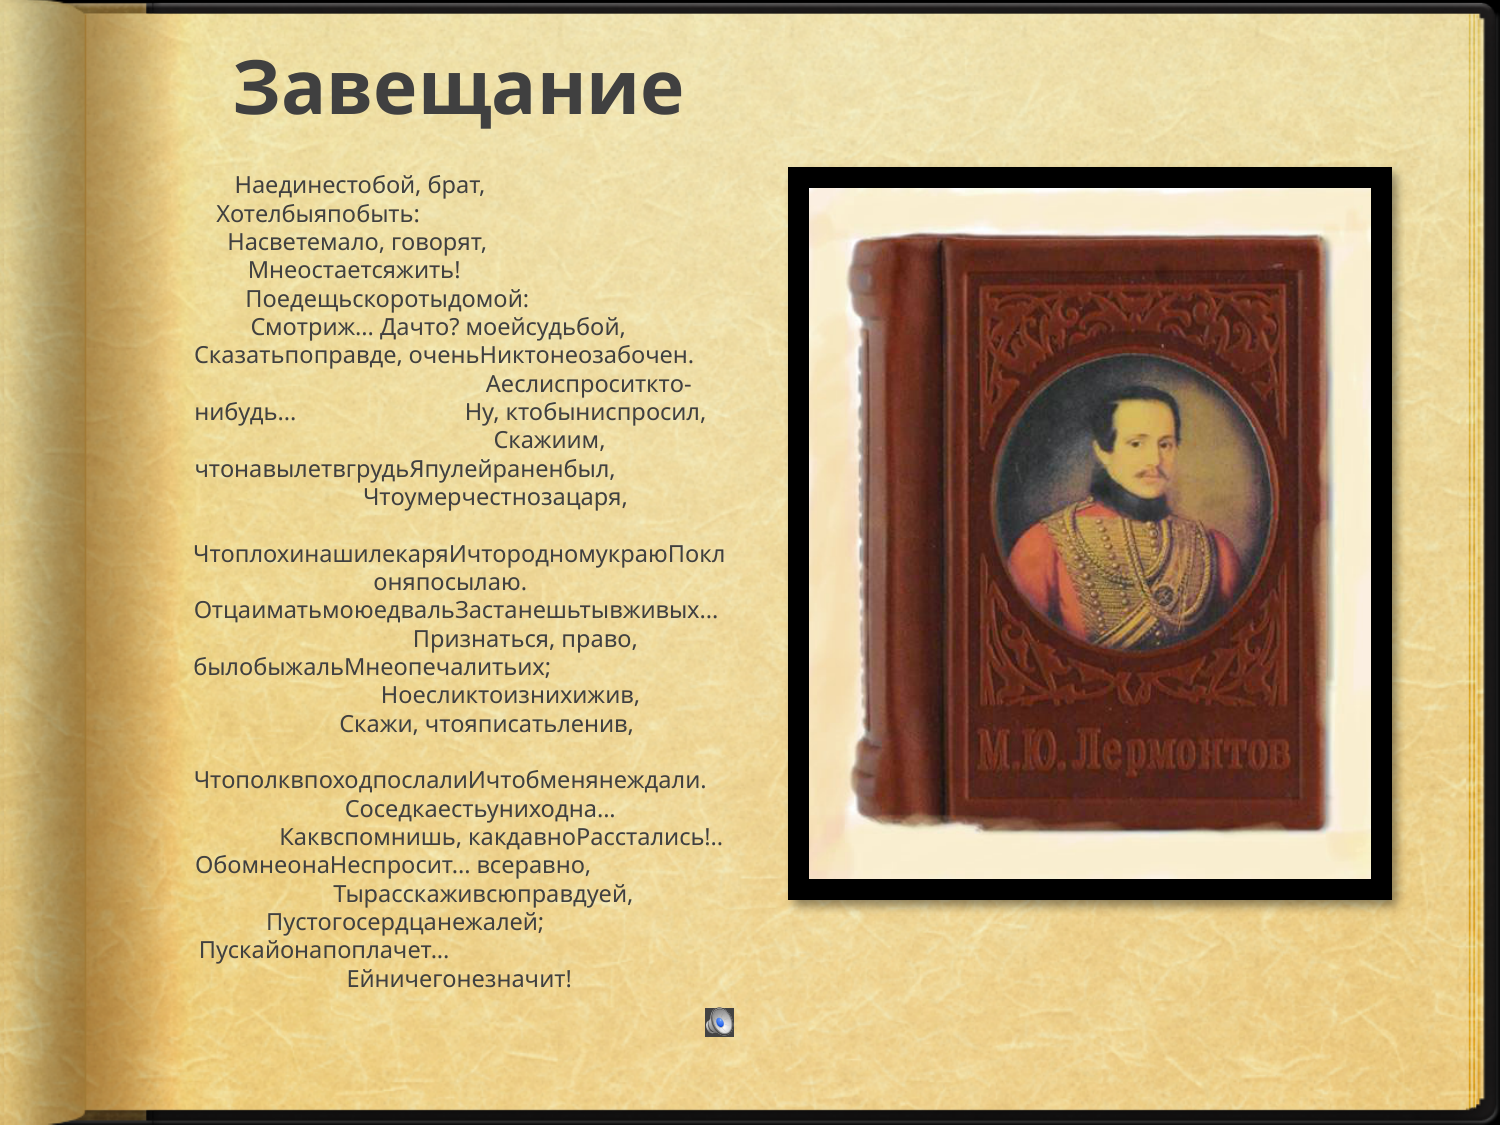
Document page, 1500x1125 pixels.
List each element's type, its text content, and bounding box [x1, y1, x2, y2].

picture [0, 0, 1500, 1125]
title Завещание [177, 62, 741, 138]
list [808, 187, 1373, 881]
list Наединестобой, брат, Хотелбыяпобыть: Насветемало, говорят, Мнеостаетсяжить! Поедещьскоротыдомой: Смотриж... Дачто? моейсудьбой, Сказатьпоправде, оченьНиктонеозабочен. Аеслиспроситкто-нибудь... Ну, ктобыниспросил, Скажиим, чтонавылетвгрудьЯпулейраненбыл, Чтоумерчестнозацаря, ЧтоплохинашилекаряИчтородномукраюПоклоняпосылаю. ОтцаиматьмоюедвальЗастанешьтывживых... Признаться, право, былобыжальМнеопечалитьих; Ноесликтоизнихижив, Скажи, чтояписатьленив, ЧтополквпоходпослалиИчтобменянеждали. Соседкаестьуниходна... Каквспомнишь, какдавноРасстались!.. ОбомнеонаНеспросит... всеравно, Тырасскаживсюправдуей, Пустогосердцанежалей; Пускайонапоплачет... Ейничегонезначит! [177, 162, 741, 1038]
